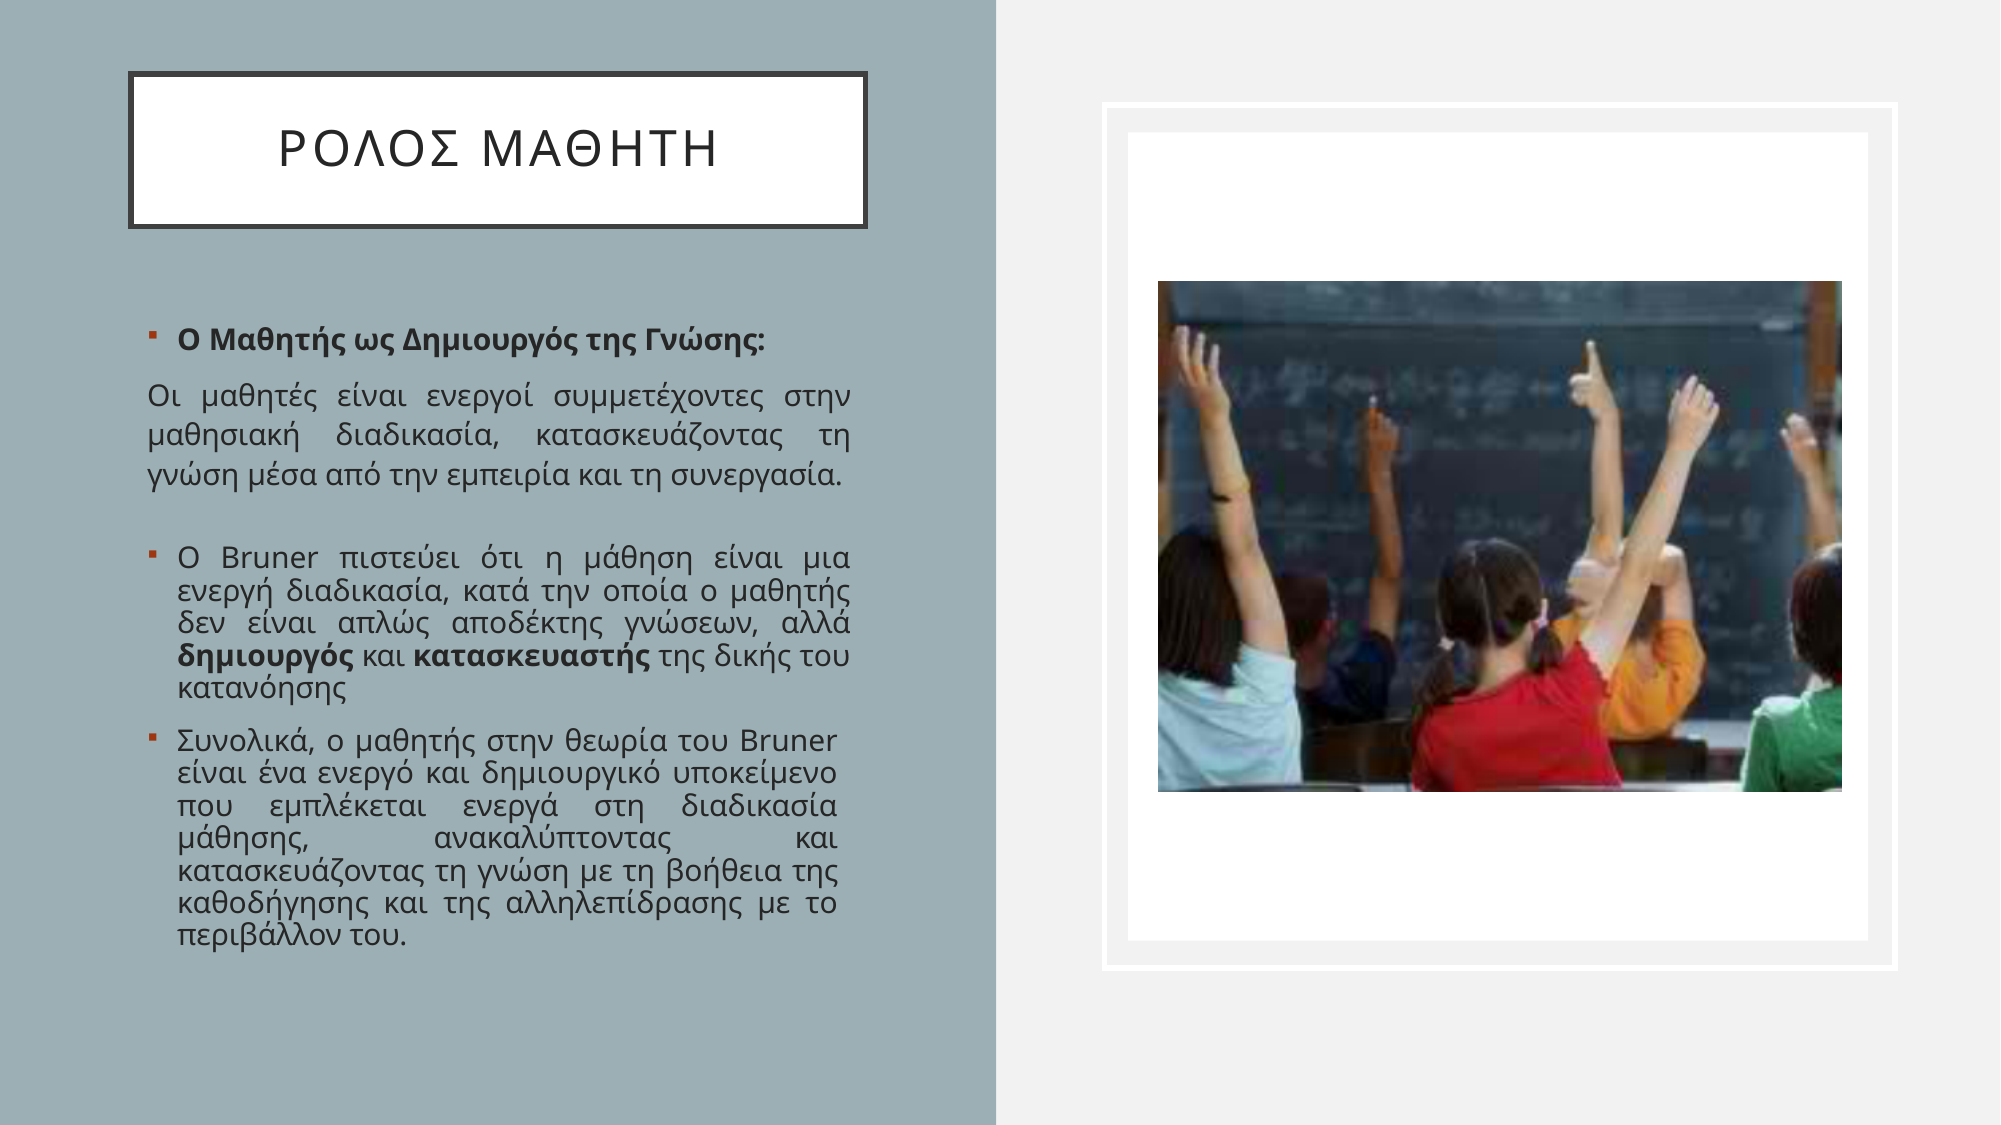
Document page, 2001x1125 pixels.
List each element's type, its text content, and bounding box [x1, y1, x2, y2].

picture [1158, 281, 1842, 792]
text_box [1127, 131, 1869, 942]
text_box [0, 0, 997, 1125]
list Ο Μαθητής ως Δημιουργός της Γνώσης: Οι μαθητές είναι ενεργοί συμμετέχοντες στην μαθησιακή διαδικασία, κατασκευάζοντας τη γνώση μέσα από την εμπειρία και τη συνεργασία. Ο Bruner πιστεύει ότι η μάθηση είναι μια ενεργή διαδικασία, κατά την οποία ο μαθητής δεν είναι απλώς αποδέκτης γνώσεων, αλλά δημιουργός και κατασκευαστής της δικής του κατανόησης Συνολικά, ο μαθητής στην θεωρία του Bruner είναι ένα ενεργό και δημιουργικό υποκείμενο που εμπλέκεται ενεργά στη διαδικασία μάθησης, ανακαλύπτοντας και κατασκευάζοντας τη γνώση με τη βοήθεια της καθοδήγησης και της αλληλεπίδρασης με το περιβάλλον του. [131, 313, 867, 969]
title Ρολοσ μαθητη [128, 71, 868, 229]
text_box [1103, 104, 1896, 969]
